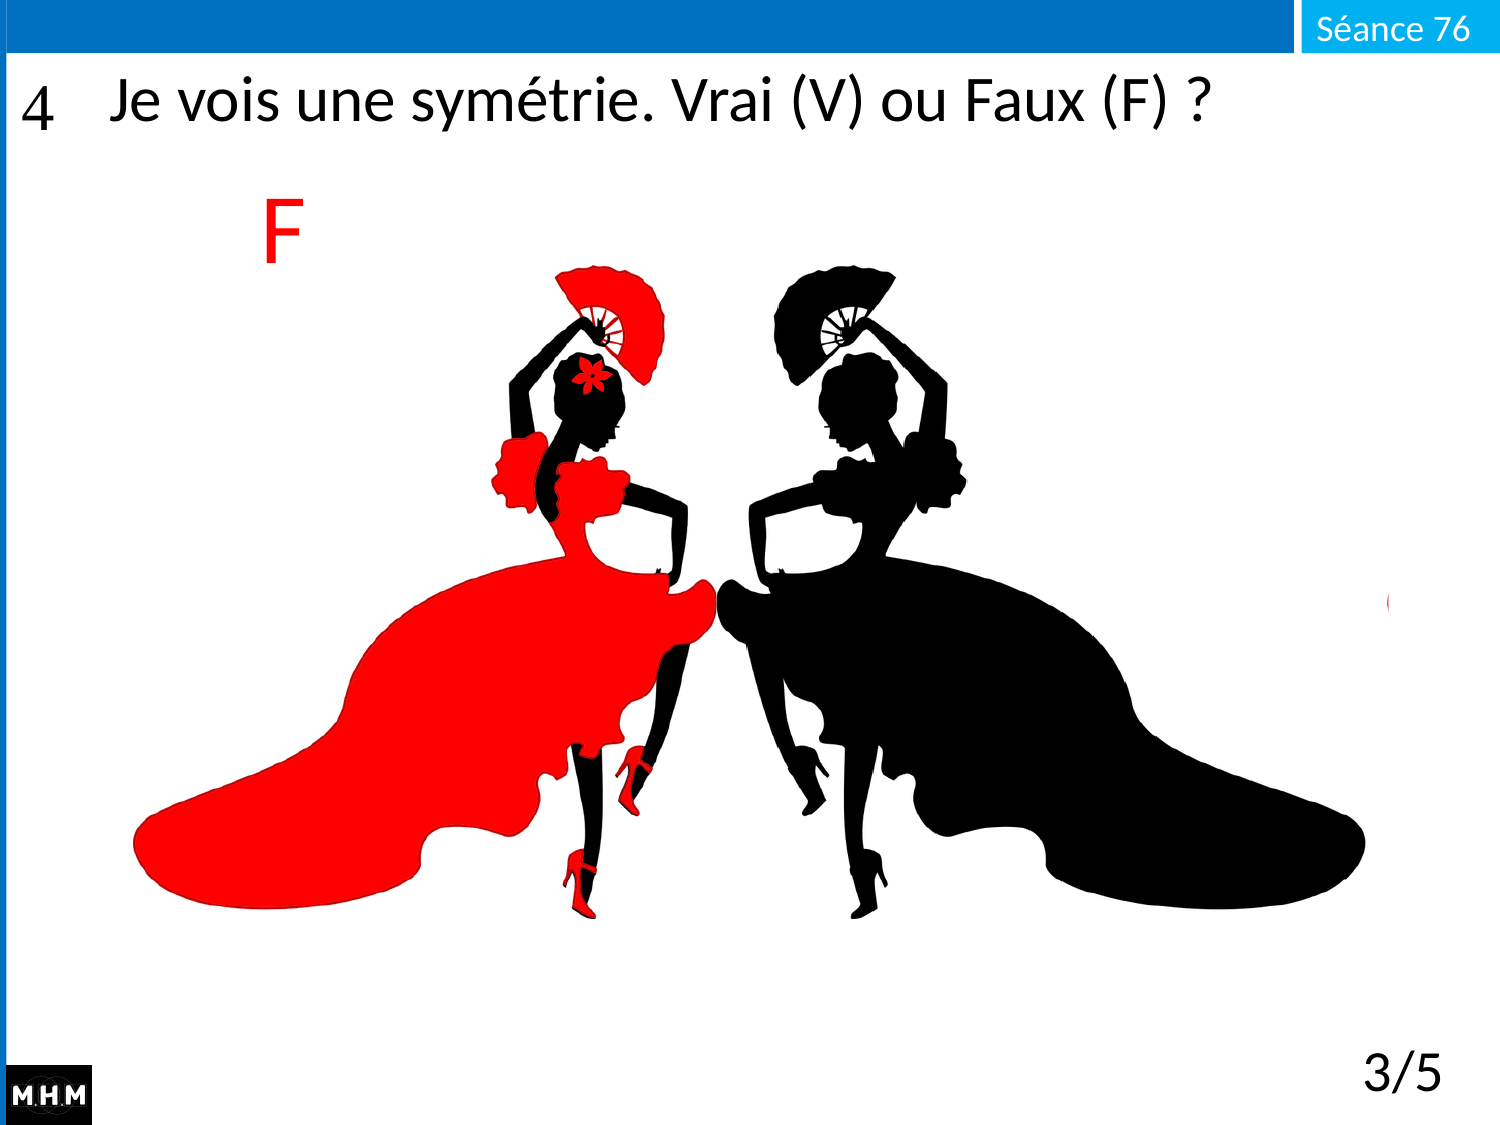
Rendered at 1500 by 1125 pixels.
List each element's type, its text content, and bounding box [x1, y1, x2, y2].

title Je vois une symétrie. Vrai (V) ou Faux (F) ? [94, 57, 1389, 144]
picture [132, 265, 1389, 919]
picture [6, 1065, 92, 1125]
text_box 3/5 [1319, 1026, 1488, 1111]
text_box F [246, 155, 499, 263]
